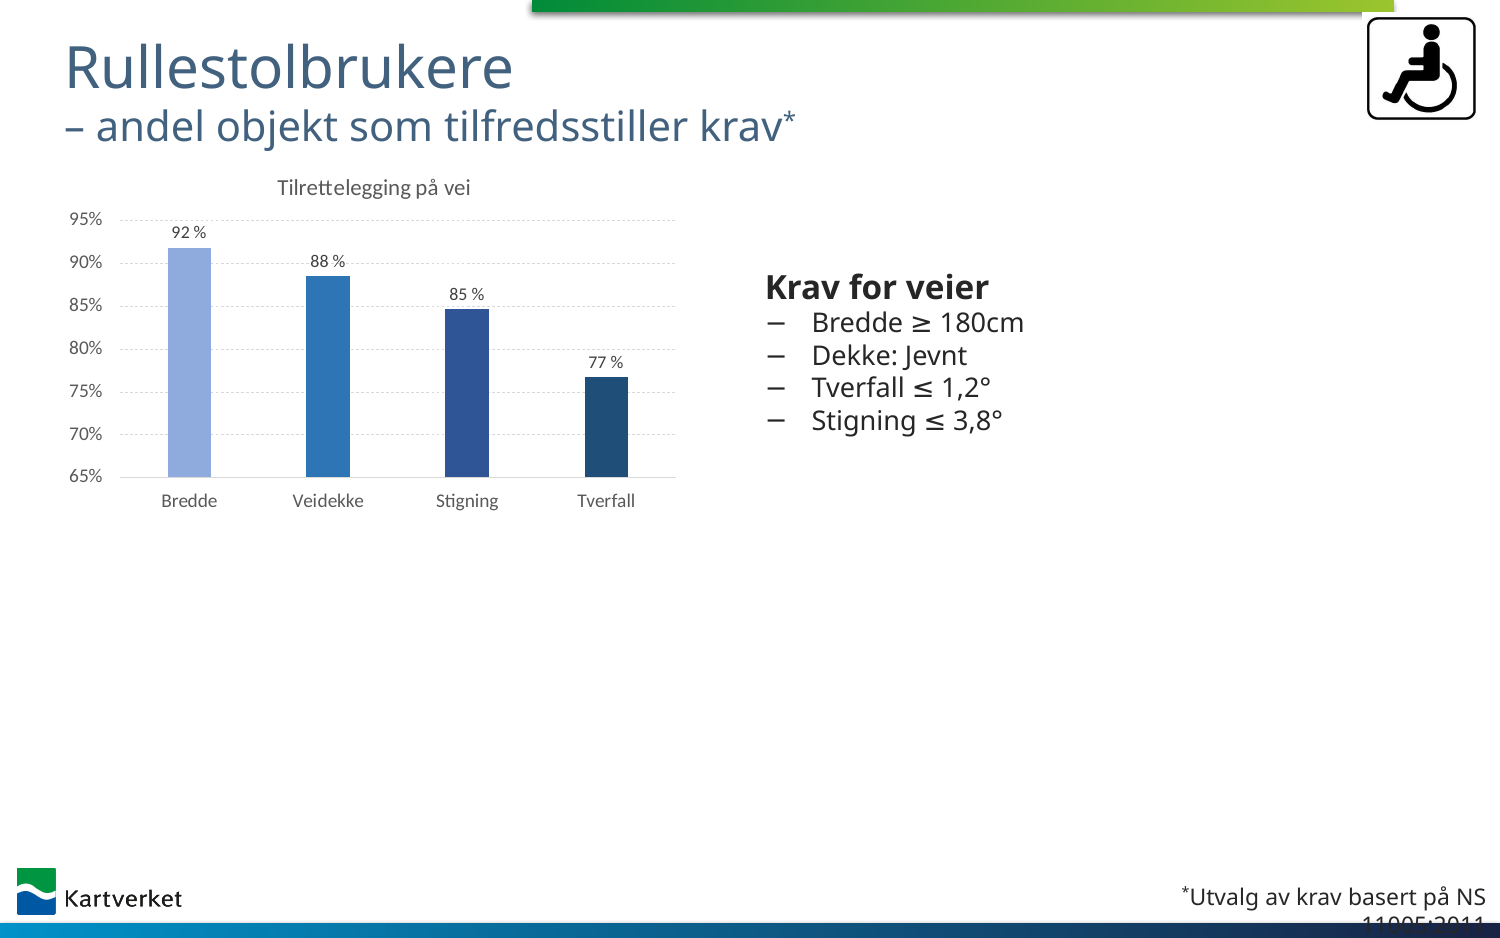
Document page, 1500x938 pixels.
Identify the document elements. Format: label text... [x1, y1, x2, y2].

text_box Rullestolbrukere – andel objekt som tilfredsstiller krav* [49, 25, 1431, 158]
picture [62, 166, 687, 519]
picture [1362, 12, 1481, 126]
text_box *Utvalg av krav basert på NS 11005:2011 [1068, 873, 1500, 938]
text_box Krav for veier Bredde ≥ 180cm Dekke: Jevnt Tverfall ≤ 1,2° Stigning ≤ 3,8° [750, 258, 1234, 444]
